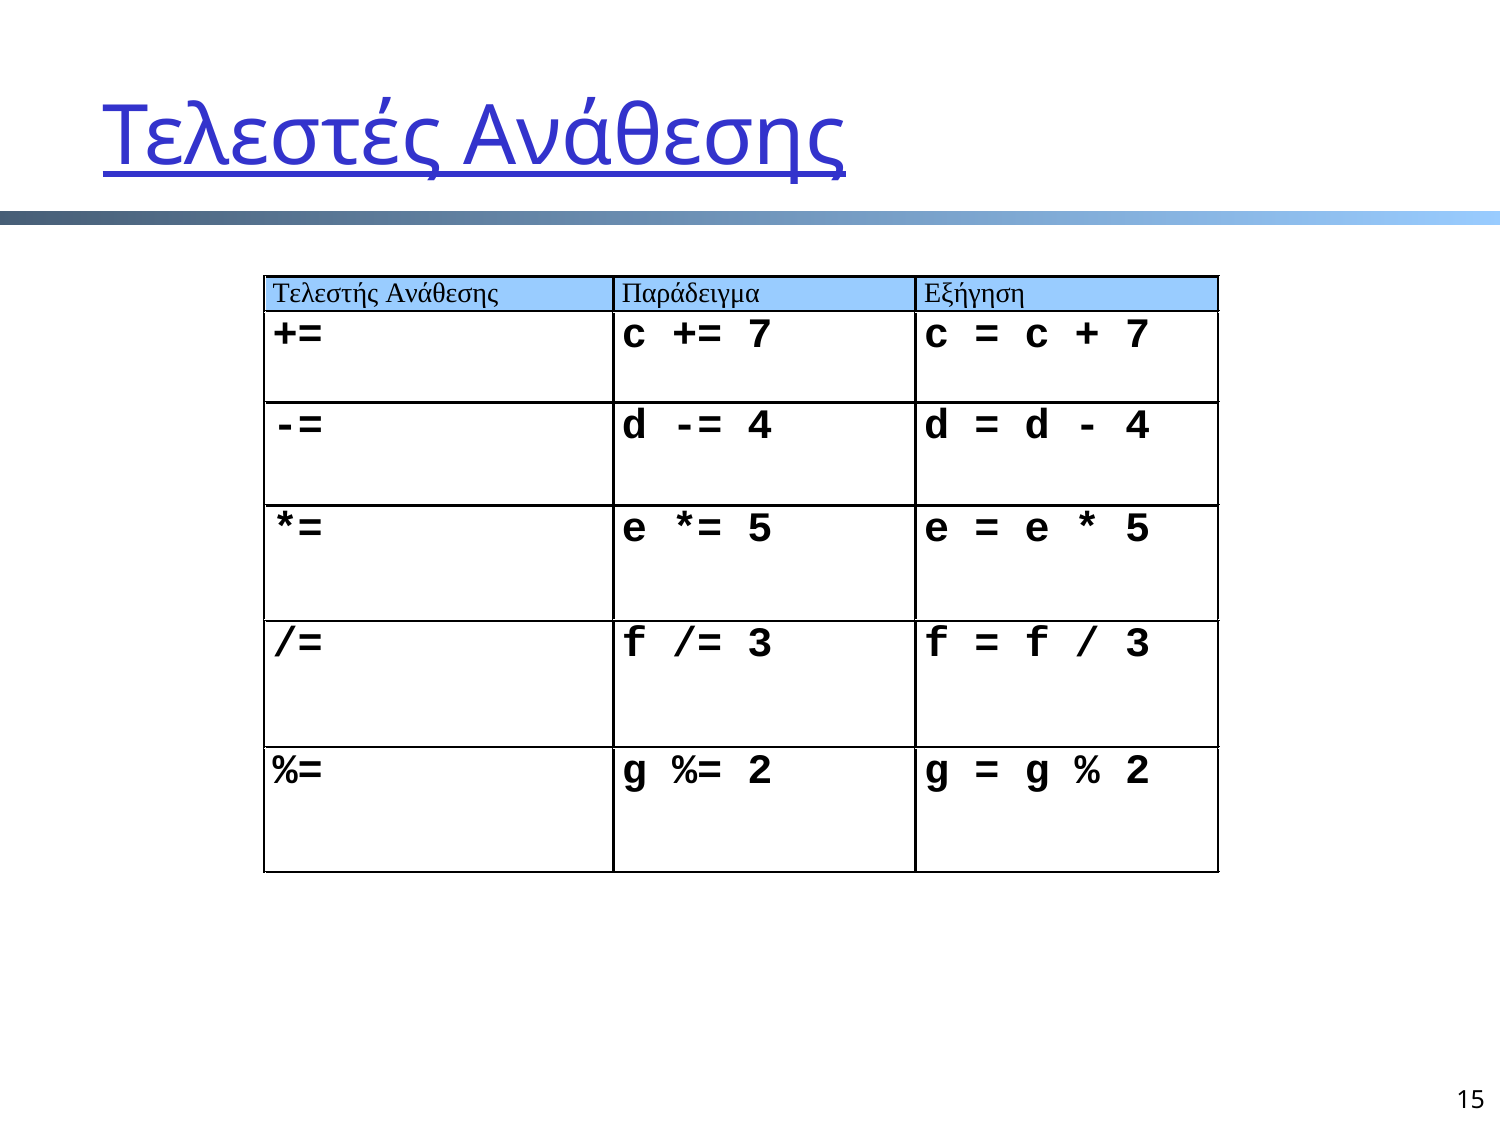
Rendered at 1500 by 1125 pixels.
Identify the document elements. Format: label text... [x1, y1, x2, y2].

slide_number 15 [1150, 1049, 1500, 1125]
title Τελεστές Ανάθεσης [87, 37, 1363, 225]
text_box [111, 274, 1372, 1045]
